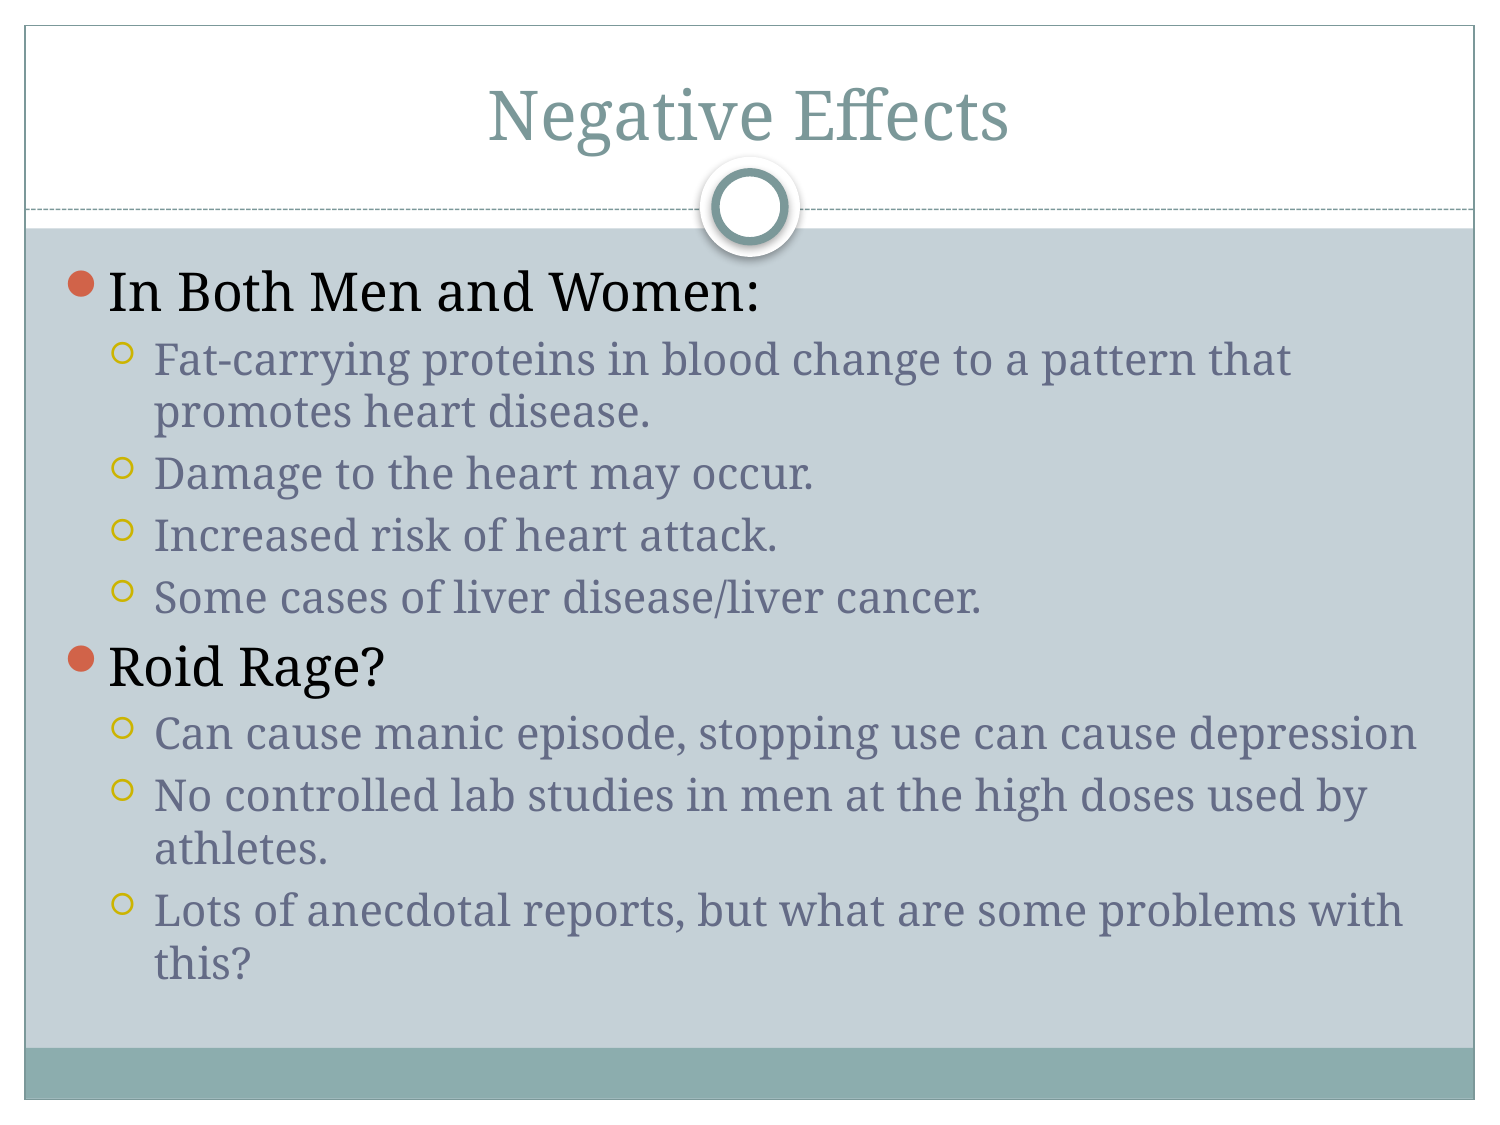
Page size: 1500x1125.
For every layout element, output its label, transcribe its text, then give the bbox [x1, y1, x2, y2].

list In Both Men and Women: Fat-carrying proteins in blood change to a pattern that promotes heart disease. Damage to the heart may occur. Increased risk of heart attack. Some cases of liver disease/liver cancer. Roid Rage? Can cause manic episode, stopping use can cause depression No controlled lab studies in men at the high doses used by athletes. Lots of anecdotal reports, but what are some problems with this? [49, 250, 1445, 1001]
title Negative Effects [49, 37, 1450, 162]
